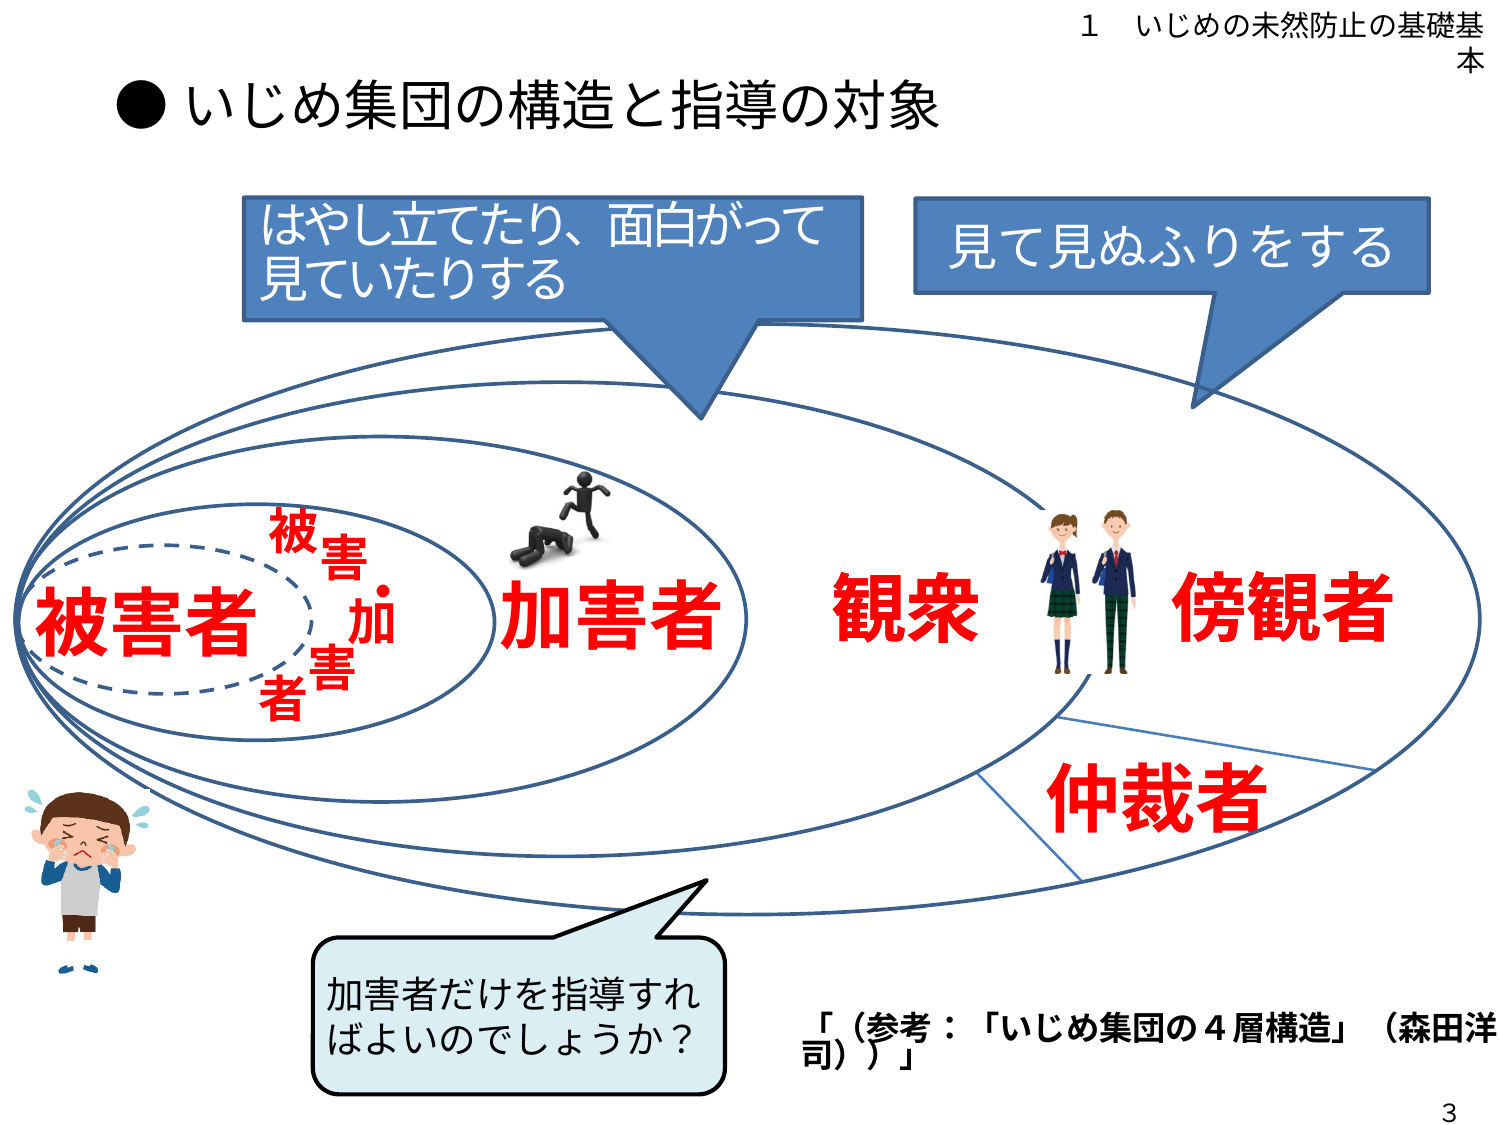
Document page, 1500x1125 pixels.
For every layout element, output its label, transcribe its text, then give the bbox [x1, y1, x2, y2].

picture [487, 463, 646, 574]
text_box ●いじめ集団の構造と指導の対象 [100, 64, 1046, 144]
text_box [55, 543, 269, 567]
text_box [25, 673, 1052, 917]
text_box [61, 673, 267, 696]
text_box １ いじめの未然防止の基礎基本 [1045, 0, 1500, 85]
picture [24, 789, 151, 974]
text_box [14, 602, 19, 634]
text_box 仲裁者 [1215, 811, 1311, 850]
text_box 「（参考：「いじめ集団の４層構造」（森田洋司））」 [785, 1012, 1500, 1082]
text_box [280, 571, 314, 669]
text_box [722, 323, 1482, 770]
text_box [1058, 717, 1377, 771]
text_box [974, 770, 1083, 882]
picture [1006, 509, 1171, 674]
text_box はやし立てたり、面白がって 見ていたりする [241, 195, 865, 421]
text_box 加害者だけを指導すればよいのでしょうか？ [310, 878, 728, 1097]
text_box 見て見ぬふりをする [913, 196, 1431, 390]
text_box [24, 327, 663, 567]
text_box [1086, 779, 1368, 884]
text_box ３ [1423, 1082, 1494, 1125]
text_box 被害者 [19, 567, 280, 673]
text_box [38, 502, 497, 743]
text_box [28, 380, 1087, 859]
